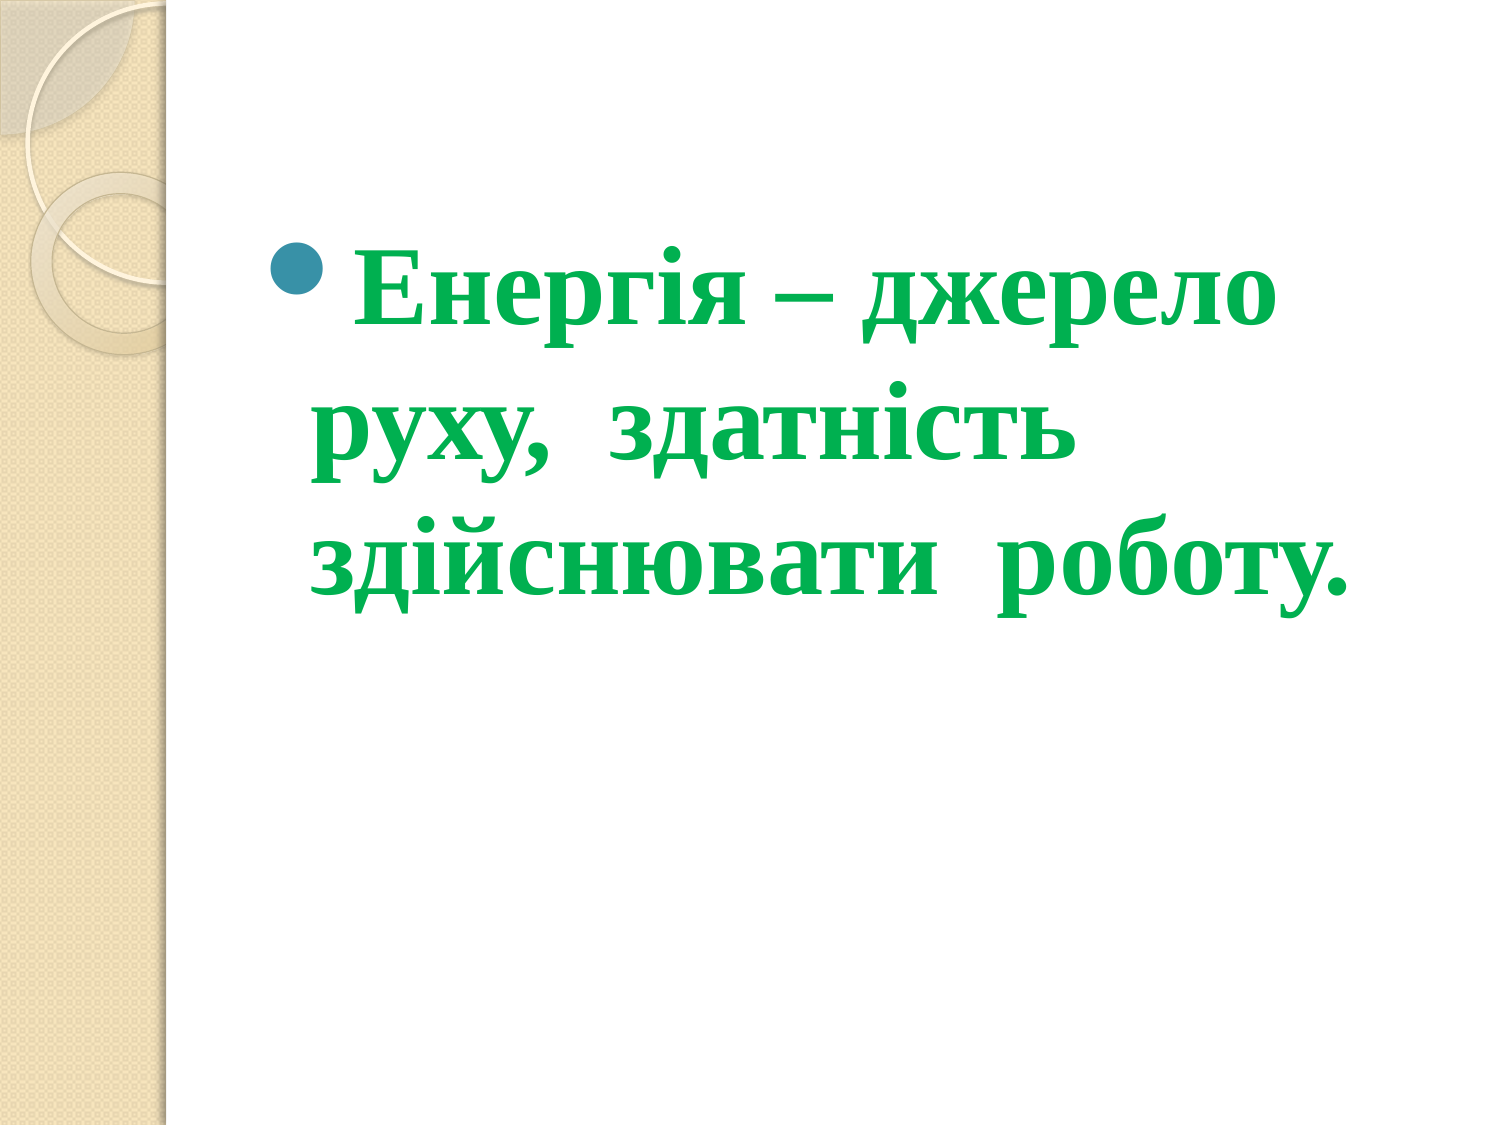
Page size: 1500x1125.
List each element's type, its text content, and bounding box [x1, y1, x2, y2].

list Енергія – джерело руху, здатність здійснювати роботу. [235, 82, 1466, 914]
